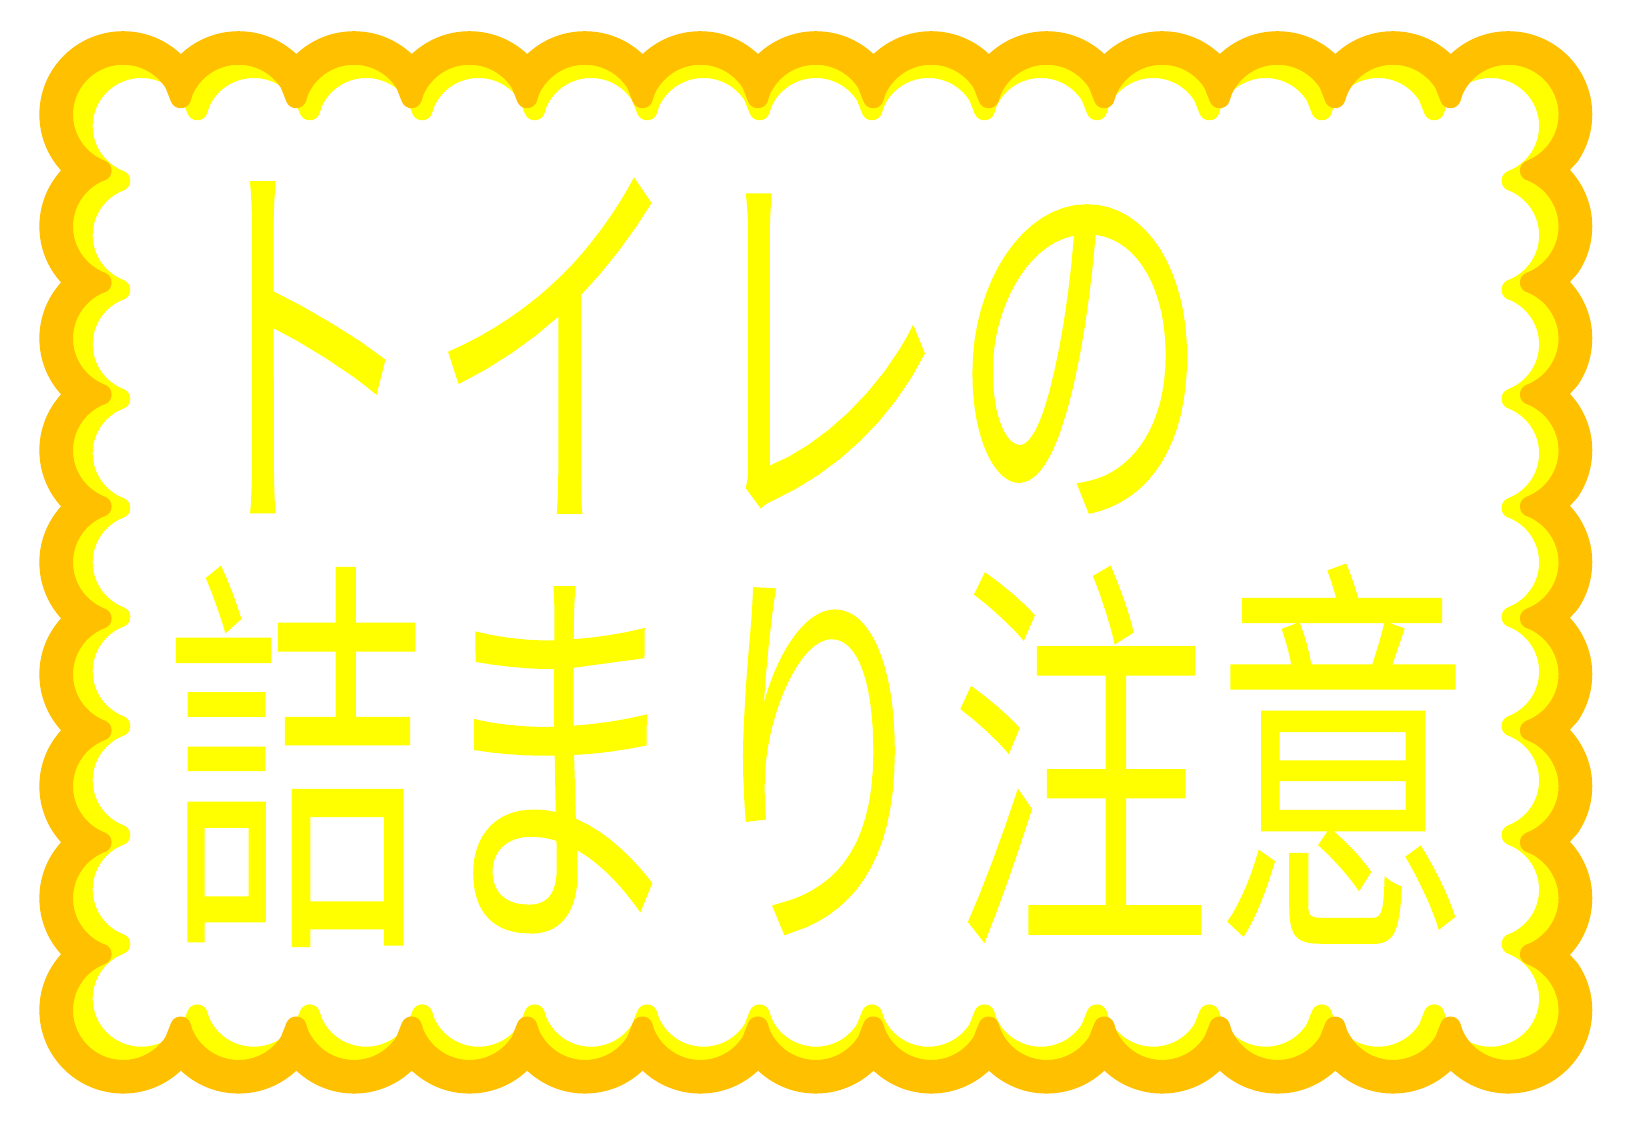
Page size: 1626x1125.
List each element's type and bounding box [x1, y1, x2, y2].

text_box [294, 0, 1337, 1125]
